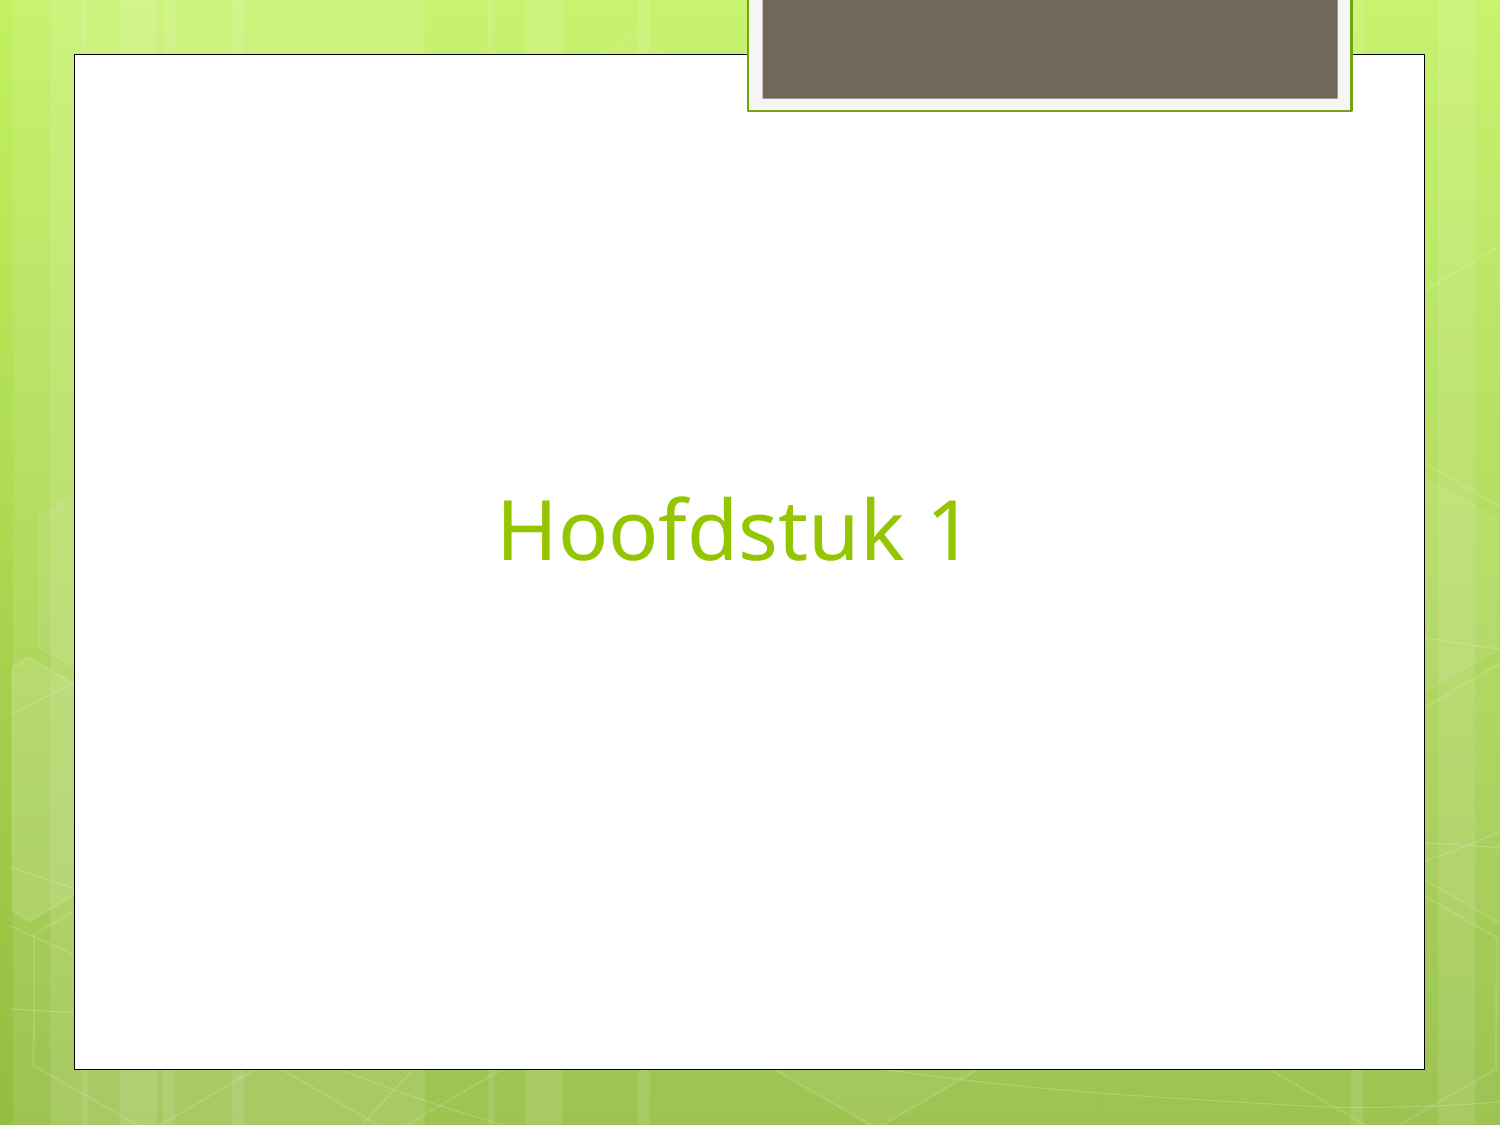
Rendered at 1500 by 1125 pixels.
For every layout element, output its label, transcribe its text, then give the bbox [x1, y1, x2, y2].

title Hoofdstuk 1 [159, 397, 1312, 585]
